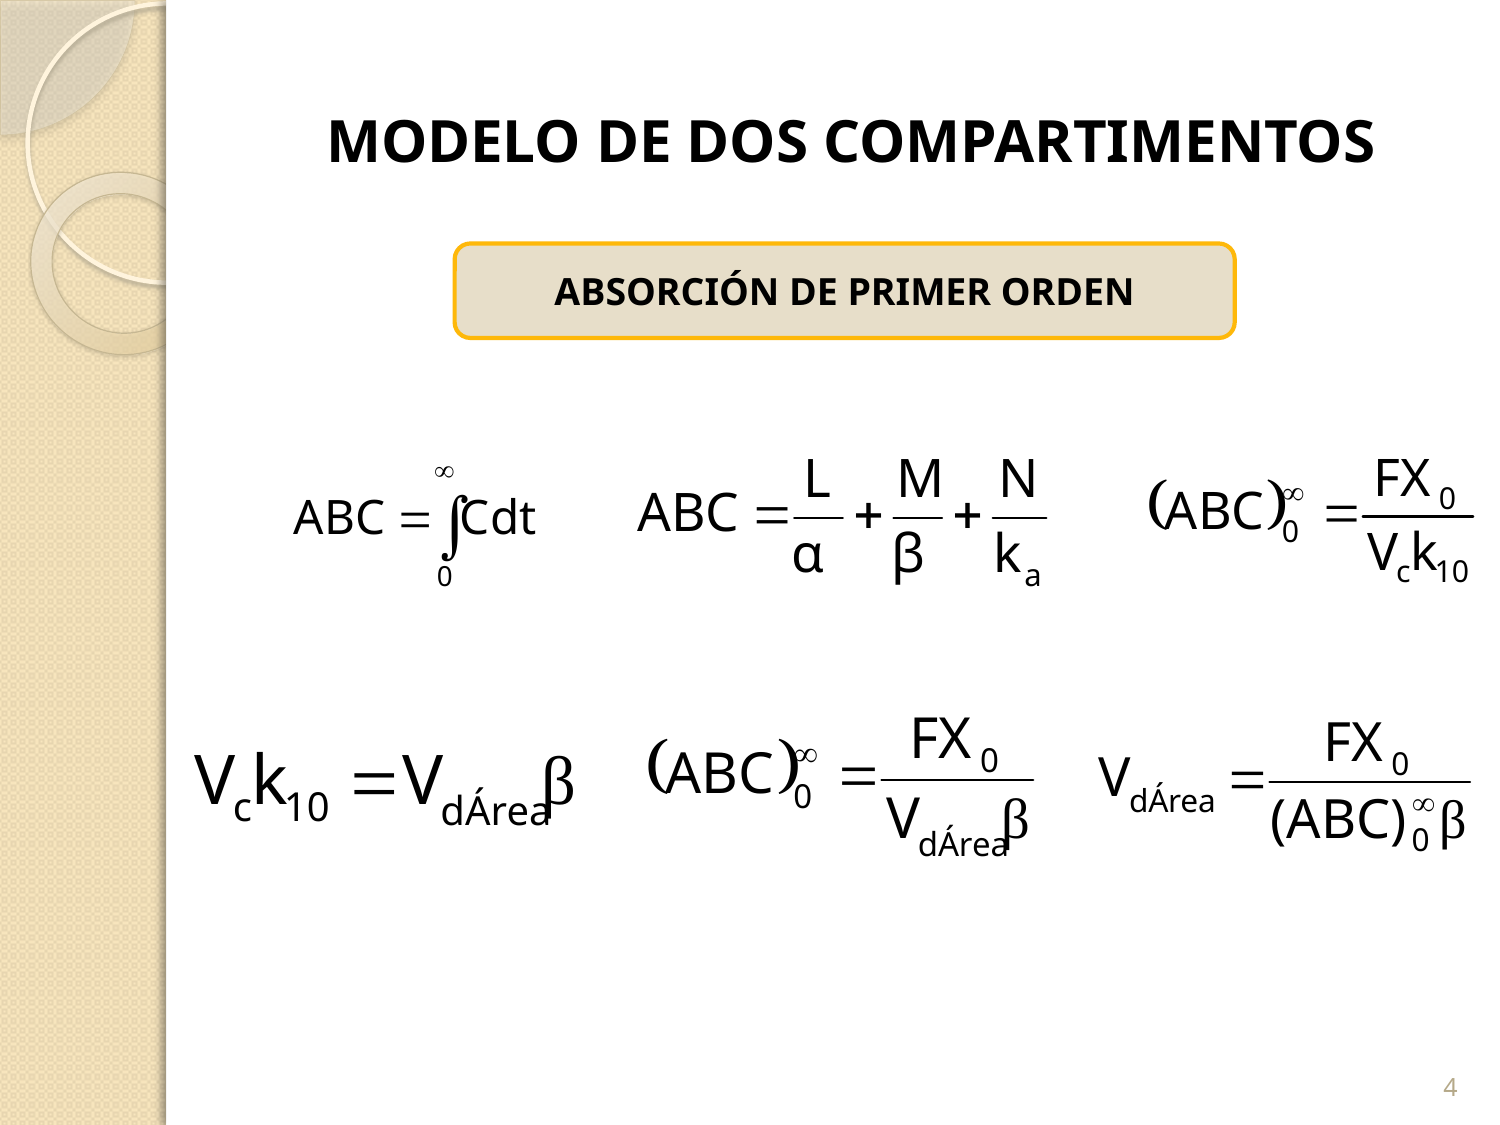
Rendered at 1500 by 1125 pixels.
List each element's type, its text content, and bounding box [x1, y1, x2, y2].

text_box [1140, 447, 1483, 595]
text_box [182, 735, 590, 839]
title MODELO DE DOS COMPARTIMENTOS [235, 45, 1466, 233]
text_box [1089, 709, 1483, 864]
text_box ABSORCIÓN DE PRIMER ORDEN [452, 241, 1237, 341]
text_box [285, 447, 544, 599]
slide_number 4 [1413, 1034, 1488, 1113]
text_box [628, 447, 1059, 599]
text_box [639, 703, 1046, 870]
